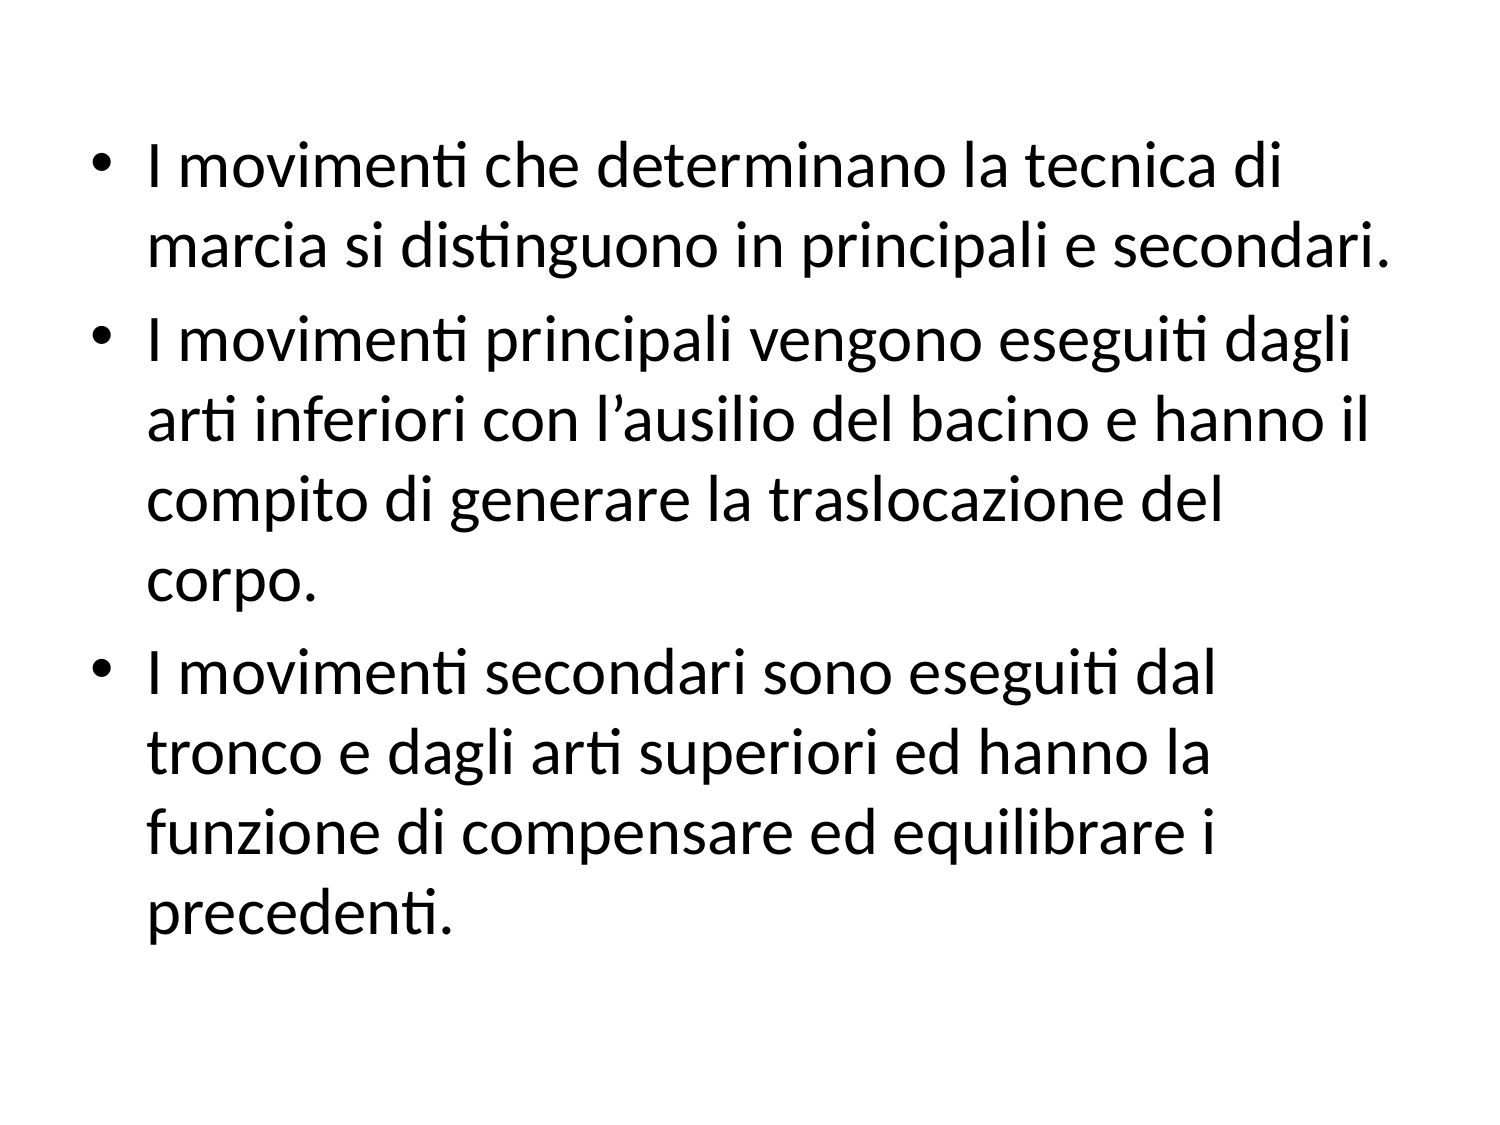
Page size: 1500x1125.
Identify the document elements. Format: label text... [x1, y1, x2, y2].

list I movimenti che determinano la tecnica di marcia si distinguono in principali e secondari. I movimenti principali vengono eseguiti dagli arti inferiori con l’ausilio del bacino e hanno il compito di generare la traslocazione del corpo. I movimenti secondari sono eseguiti dal tronco e dagli arti superiori ed hanno la funzione di compensare ed equilibrare i precedenti. [75, 113, 1425, 1005]
